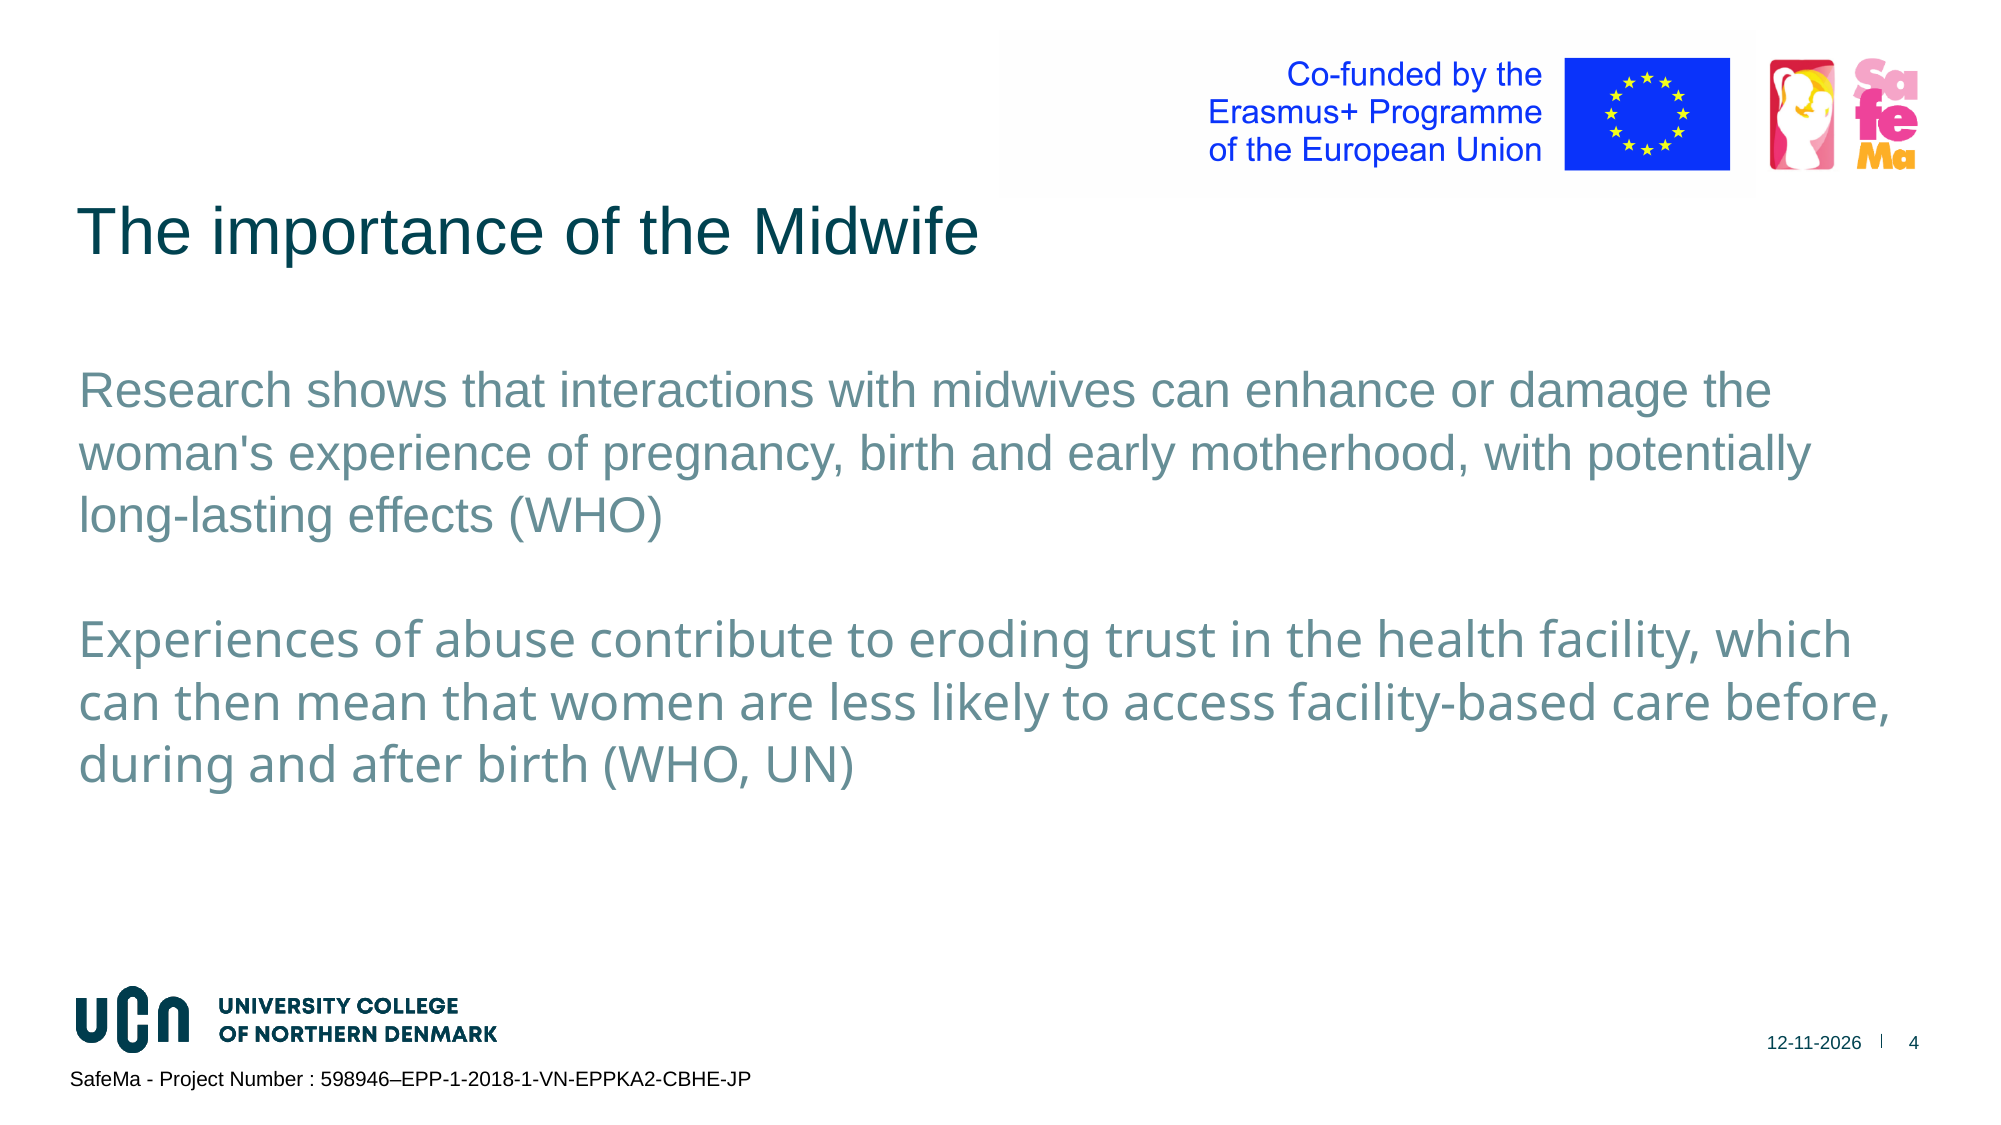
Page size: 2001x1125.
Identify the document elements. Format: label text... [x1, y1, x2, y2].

slide_number 4 [1874, 1021, 1920, 1063]
picture [128, 986, 497, 1053]
picture [76, 986, 127, 1053]
picture [999, 30, 1757, 198]
title The importance of the Midwife [76, 189, 1920, 308]
list Research shows that interactions with midwives can enhance or damage the woman's experience of pregnancy, birth and early motherhood, with potentially long-lasting effects (WHO) Experiences of abuse contribute to eroding trust in the health facility, which can then mean that women are less likely to access facility-based care before, during and after birth (WHO, UN) [78, 355, 1922, 978]
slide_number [1562, 1021, 1862, 1063]
text_box SafeMa - Project Number : 598946–EPP-1-2018-1-VN-EPPKA2-CBHE-JP [54, 1058, 1107, 1099]
picture [1767, 54, 1923, 173]
